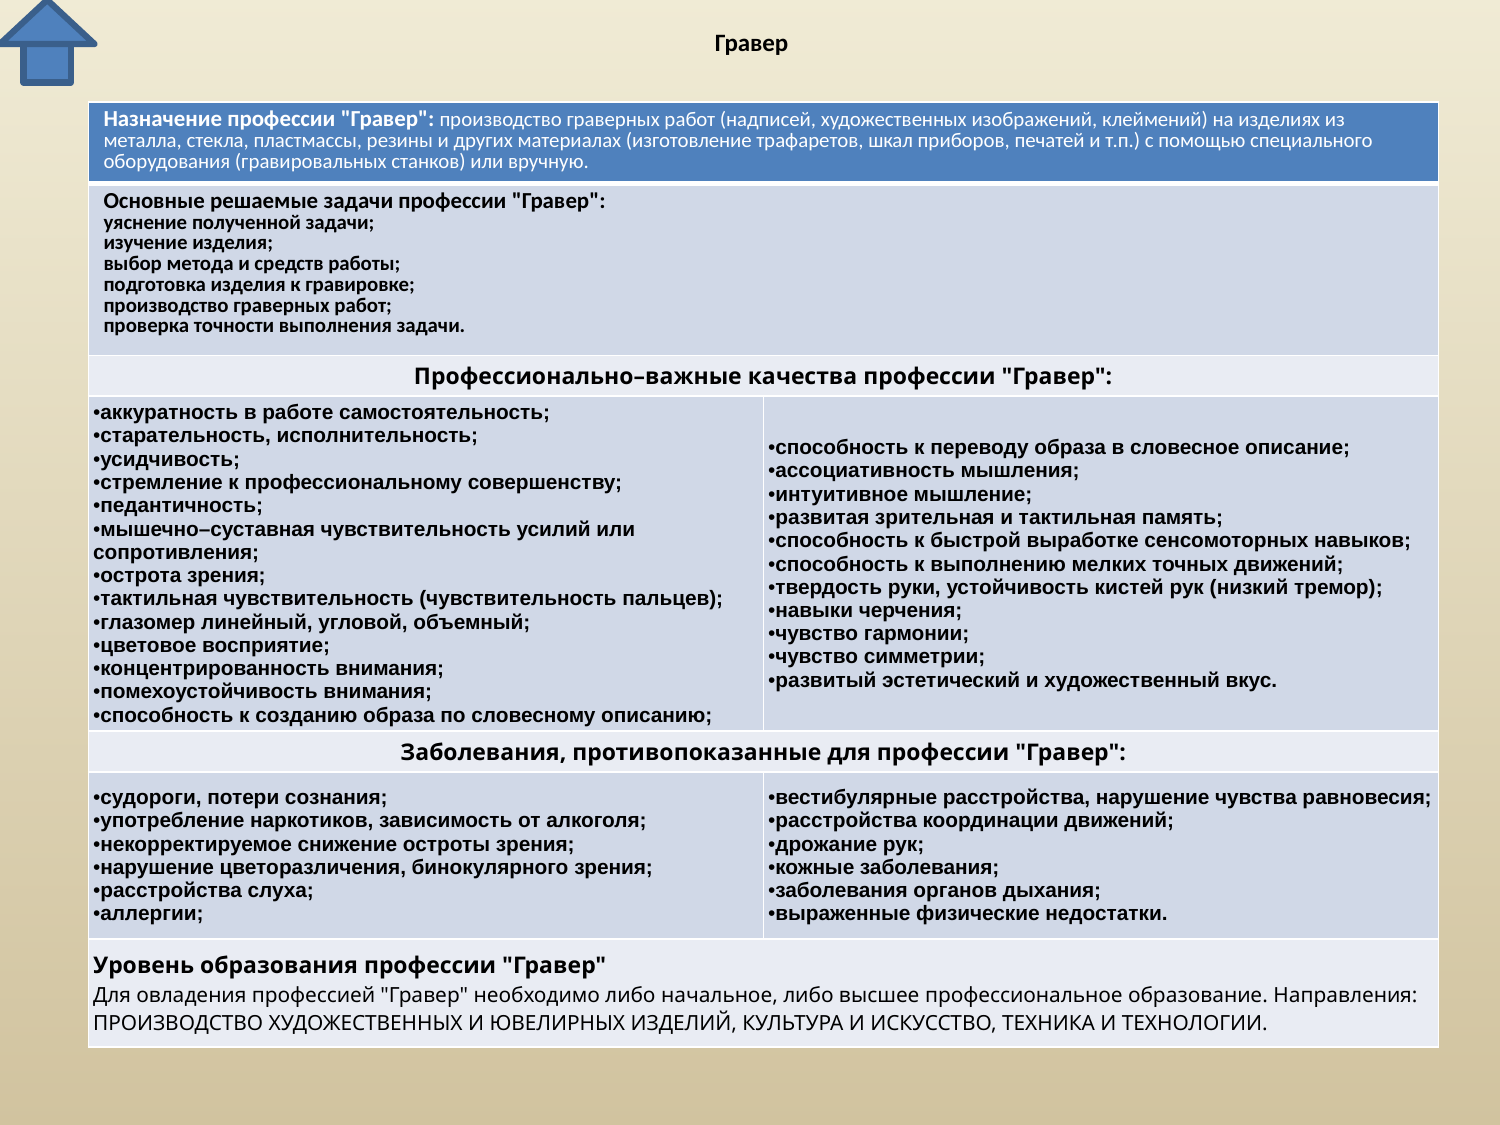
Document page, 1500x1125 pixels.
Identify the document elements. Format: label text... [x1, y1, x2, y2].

table_cell судороги, потери сознания; употребление наркотиков, зависимость от алкоголя; некорректируемое снижение остроты зрения; нарушение цветоразличения, бинокулярного зрения; расстройства слуха; аллергии; [89, 773, 763, 938]
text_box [1, 1, 93, 81]
table_cell Профессионально–важные качества профессии "Гравер": [89, 356, 1438, 395]
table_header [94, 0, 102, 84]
table_cell способность к переводу образа в словесное описание; ассоциативность мышления; интуитивное мышление; развитая зрительная и тактильная память; способность к быстрой выработке сенсомоторных навыков; способность к выполнению мелких точных движений; твердость руки, устойчивость кистей рук (низкий тремор); навыки черчения; чувство гармонии; чувство симметрии; развитый эстетический и художественный вкус. [764, 397, 1438, 730]
table_cell Основные решаемые задачи профессии "Гравер": уяснение полученной задачи; изучение изделия; выбор метода и средств работы; подготовка изделия к гравировке; производство граверных работ; проверка точности выполнения задачи. [89, 186, 1438, 355]
table_header Назначение профессии "Гравер": производство граверных работ (надписей, художественных изображений, клеймений) на изделиях из металла, стекла, пластмассы, резины и других материалах (изготовление трафаретов, шкал приборов, печатей и т.п.) с помощью специального оборудования (гравировальных станков) или вручную. [89, 103, 1438, 181]
table_cell аккуратность в работе самостоятельность; старательность, исполнительность; усидчивость; стремление к профессиональному совершенству; педантичность; мышечно–суставная чувствительность усилий или сопротивления; острота зрения; тактильная чувствительность (чувствительность пальцев); глазомер линейный, угловой, объемный; цветовое восприятие; концентрированность внимания; помехоустойчивость внимания; способность к созданию образа по словесному описанию; [89, 397, 763, 730]
table_cell вестибулярные расстройства, нарушение чувства равновесия; расстройства координации движений; дрожание рук; кожные заболевания; заболевания органов дыхания; выраженные физические недостатки. [764, 773, 1438, 938]
table_cell Заболевания, противопоказанные для профессии "Гравер": [89, 732, 1438, 771]
title Гравер [102, 0, 1427, 84]
table_cell Уровень образования профессии "Гравер" Для овладения профессией "Гравер" необходимо либо начальное, либо высшее профессиональное образование. Направления: ПРОИЗВОДСТВО ХУДОЖЕСТВЕННЫХ И ЮВЕЛИРНЫХ ИЗДЕЛИЙ, КУЛЬТУРА И ИСКУССТВО, ТЕХНИКА И ТЕХНОЛОГИИ. [89, 940, 1438, 1046]
